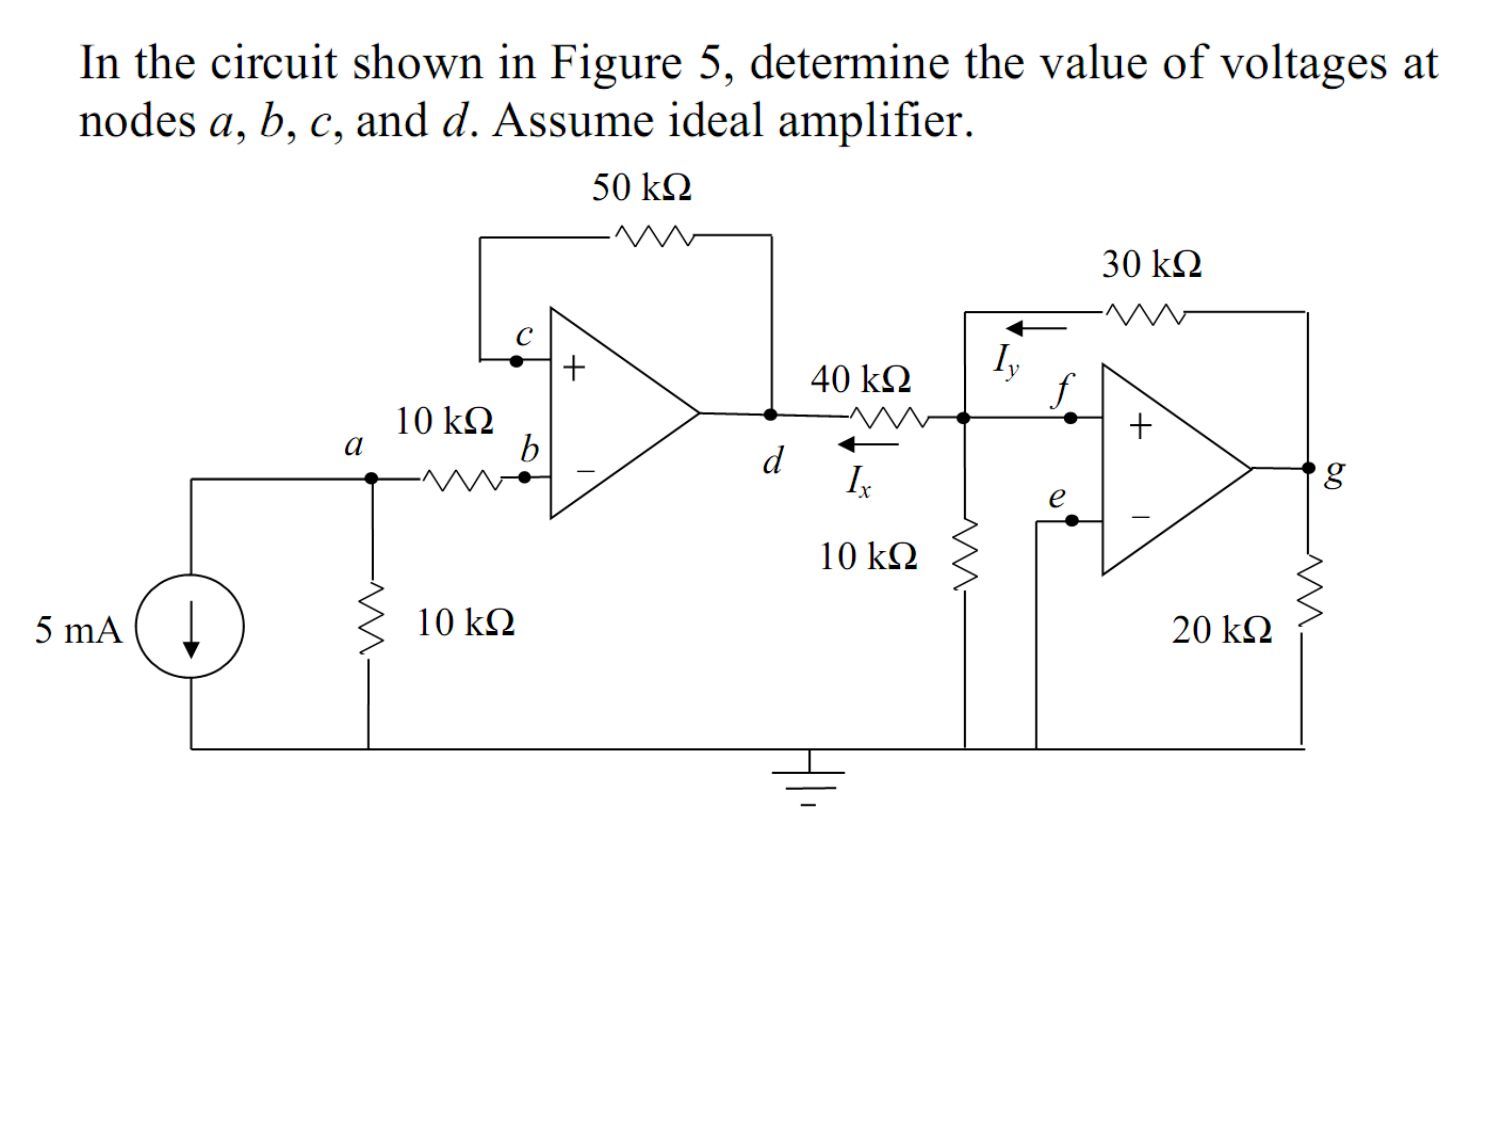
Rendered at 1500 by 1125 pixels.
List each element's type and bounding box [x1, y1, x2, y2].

picture [0, 24, 1500, 824]
